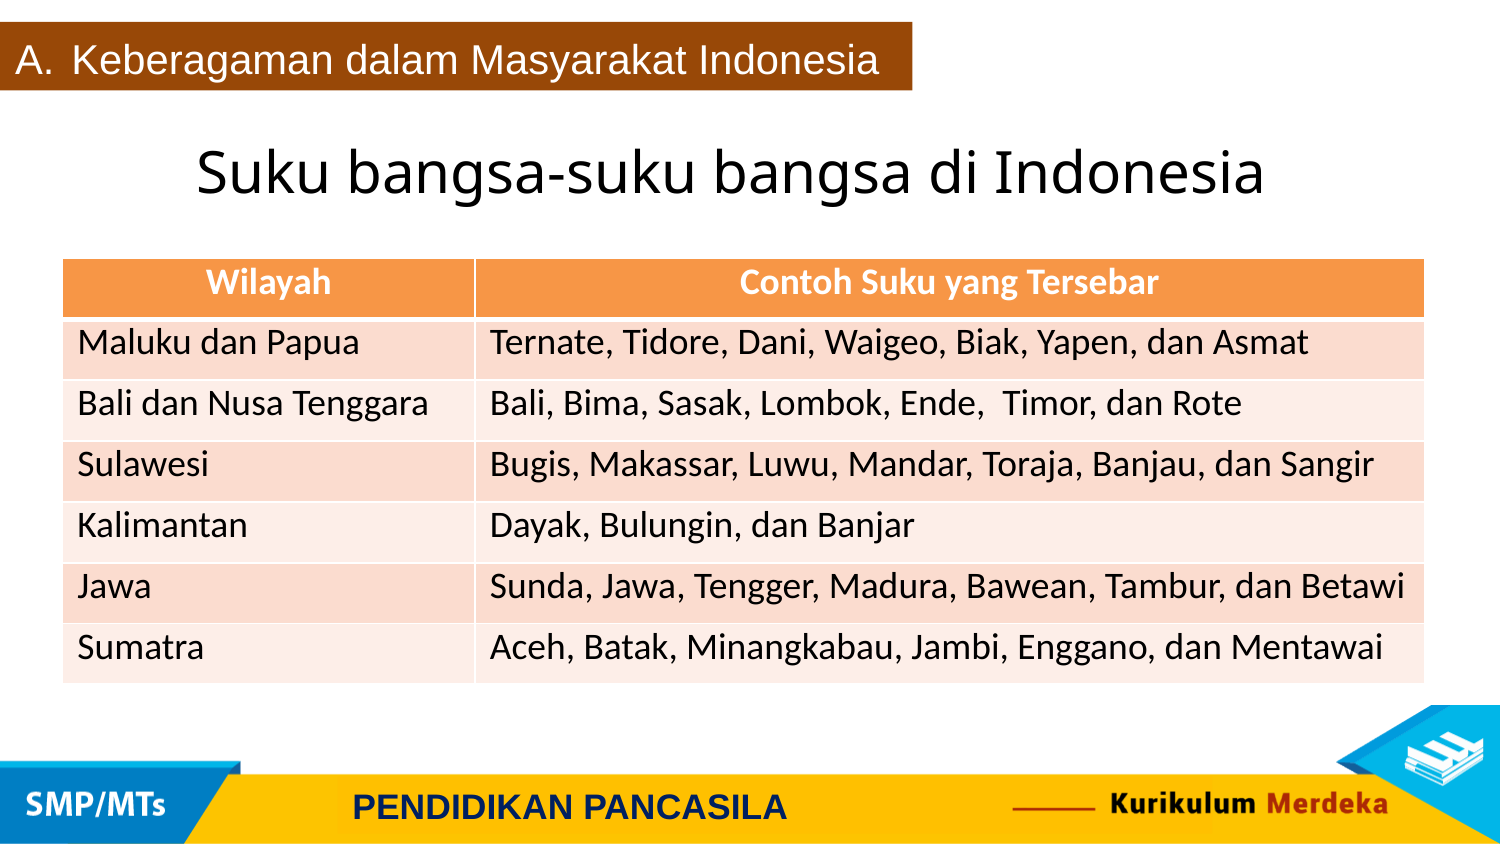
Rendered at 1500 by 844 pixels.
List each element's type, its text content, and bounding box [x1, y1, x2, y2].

table_header Wilayah [63, 259, 474, 317]
table_cell Jawa [63, 564, 474, 623]
table_header Contoh Suku yang Tersebar [476, 259, 1424, 317]
table_cell Dayak, Bulungin, dan Banjar [476, 503, 1424, 562]
table_cell Bugis, Makassar, Luwu, Mandar, Toraja, Banjau, dan Sangir [476, 442, 1424, 501]
table_cell Bali dan Nusa Tenggara [63, 381, 474, 440]
table_cell Aceh, Batak, Minangkabau, Jambi, Enggano, dan Mentawai [476, 624, 1424, 683]
table_cell Ternate, Tidore, Dani, Waigeo, Biak, Yapen, dan Asmat [476, 322, 1424, 379]
table_cell Maluku dan Papua [63, 322, 474, 379]
table_cell Sunda, Jawa, Tengger, Madura, Bawean, Tambur, dan Betawi [476, 564, 1424, 623]
text_box Keberagaman dalam Masyarakat Indonesia [0, 20, 914, 93]
table_cell Kalimantan [63, 503, 474, 562]
table_cell Bali, Bima, Sasak, Lombok, Ende, Timor, dan Rote [476, 381, 1424, 440]
text_box Suku bangsa-suku bangsa di Indonesia [99, 127, 1363, 213]
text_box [0, 705, 1500, 844]
table_cell Sumatra [63, 624, 474, 683]
table_cell Sulawesi [63, 442, 474, 501]
